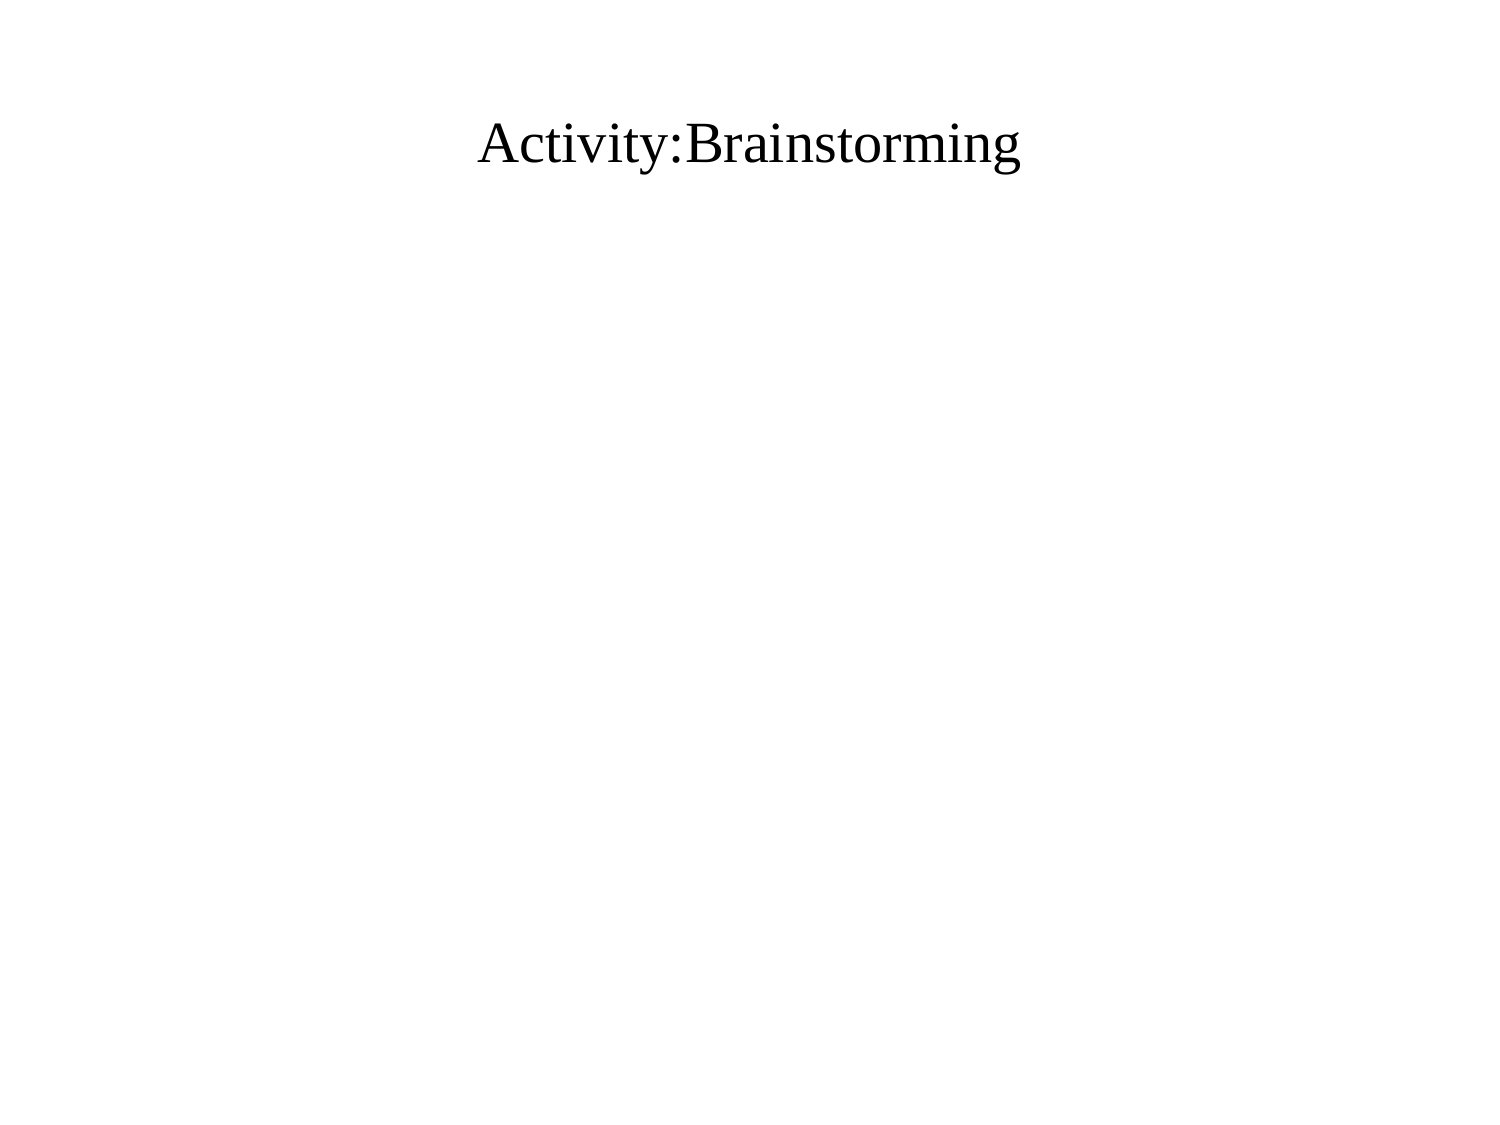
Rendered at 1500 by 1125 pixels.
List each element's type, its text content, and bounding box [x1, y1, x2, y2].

title Activity:Brainstorming [75, 45, 1425, 233]
